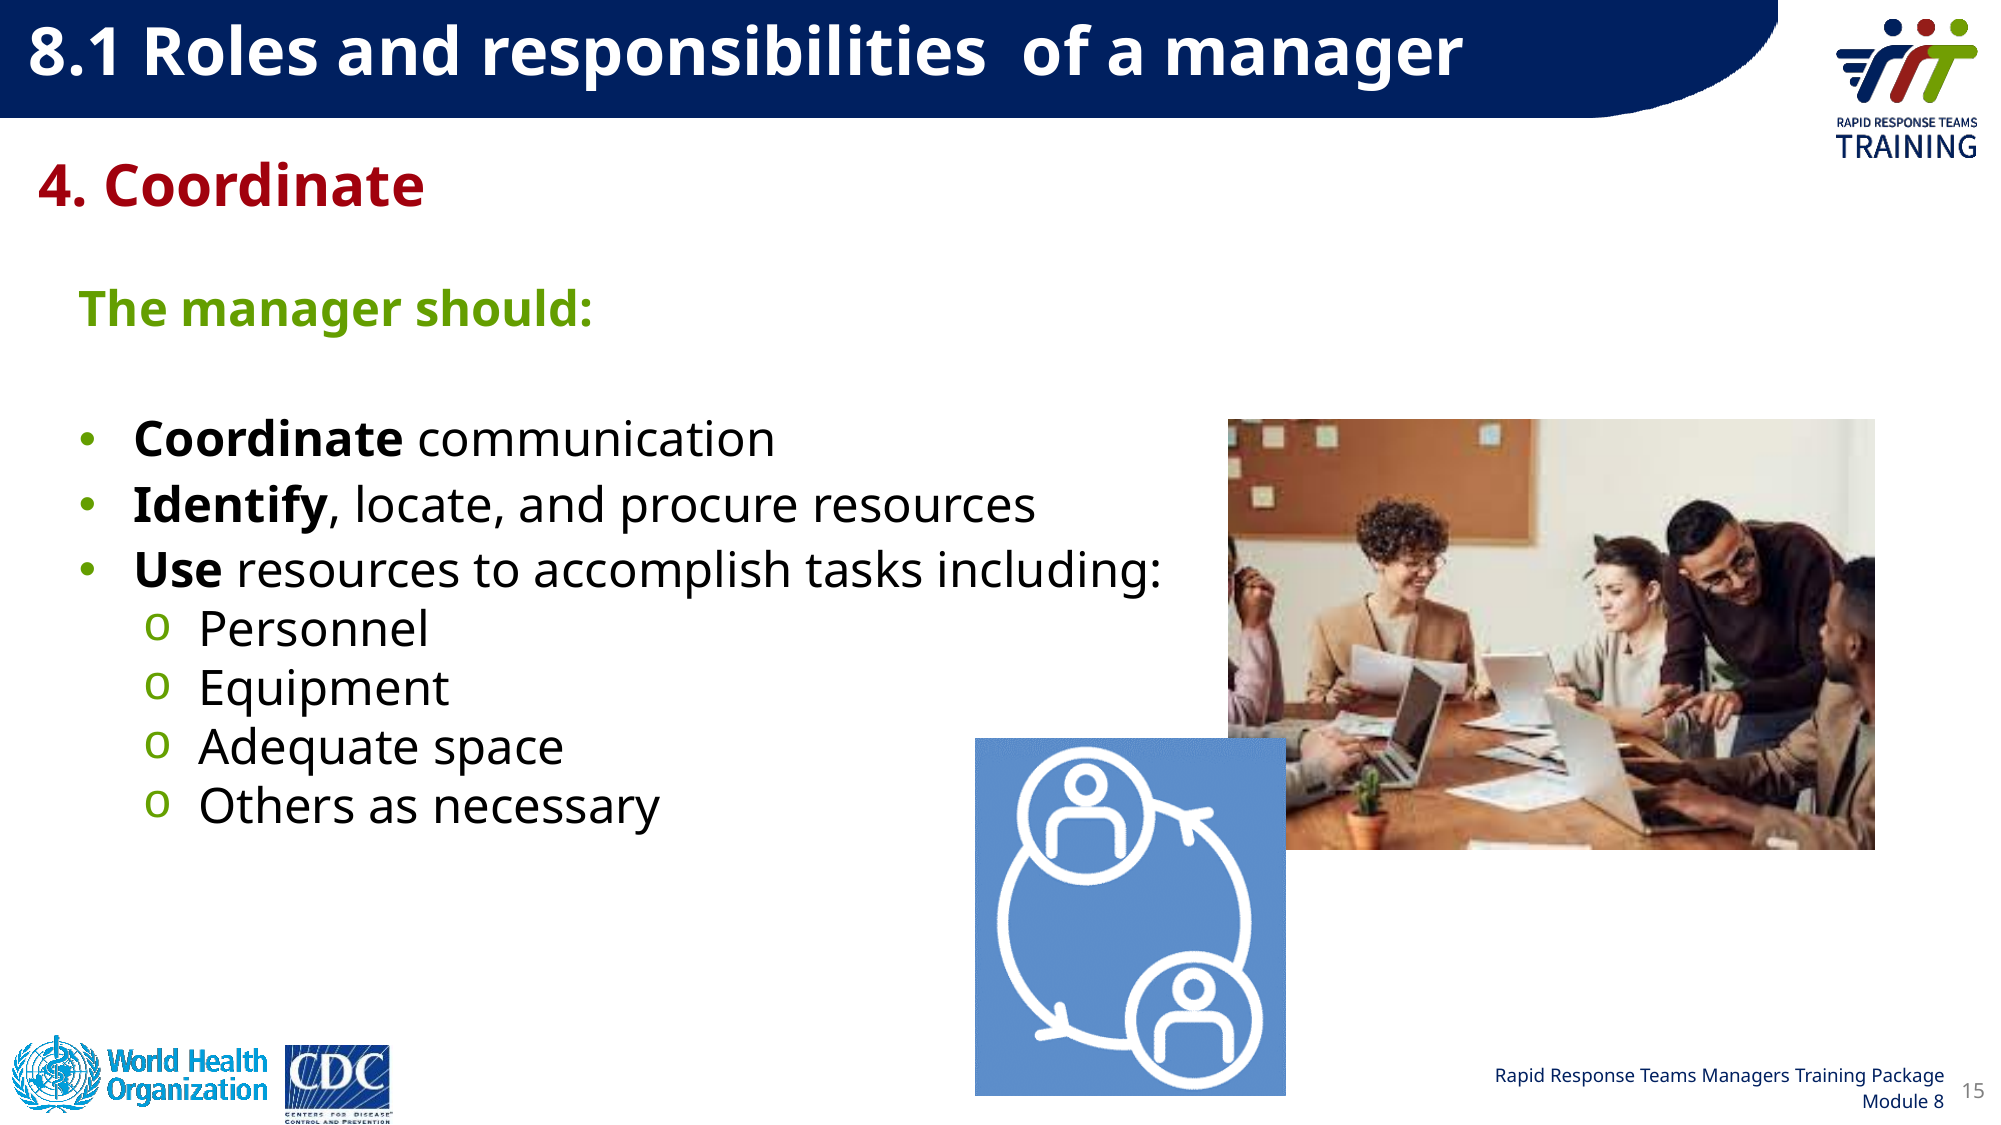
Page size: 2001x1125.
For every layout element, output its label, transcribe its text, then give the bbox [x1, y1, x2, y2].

picture [0, 0, 1778, 118]
picture [38, 1092, 54, 1100]
title 4. Coordinate [30, 133, 618, 241]
picture [285, 1045, 393, 1124]
picture [36, 1035, 267, 1113]
picture [50, 1109, 62, 1113]
list The manager should: Coordinate communication Identify, locate, and procure resources Use resources to accomplish tasks including: Personnel Equipment Adequate space Others as necessary [70, 276, 1394, 843]
picture [38, 1044, 53, 1052]
picture [28, 1054, 36, 1077]
picture [1835, 19, 1978, 167]
picture [34, 1058, 41, 1077]
picture [43, 1088, 54, 1094]
picture [974, 419, 1876, 1096]
picture [46, 1056, 54, 1061]
slide_number 15 [1946, 1070, 2000, 1124]
picture [12, 1035, 53, 1067]
picture [12, 1084, 46, 1113]
text_box 8.1 Roles and responsibilities of a manager [14, 1, 1824, 97]
